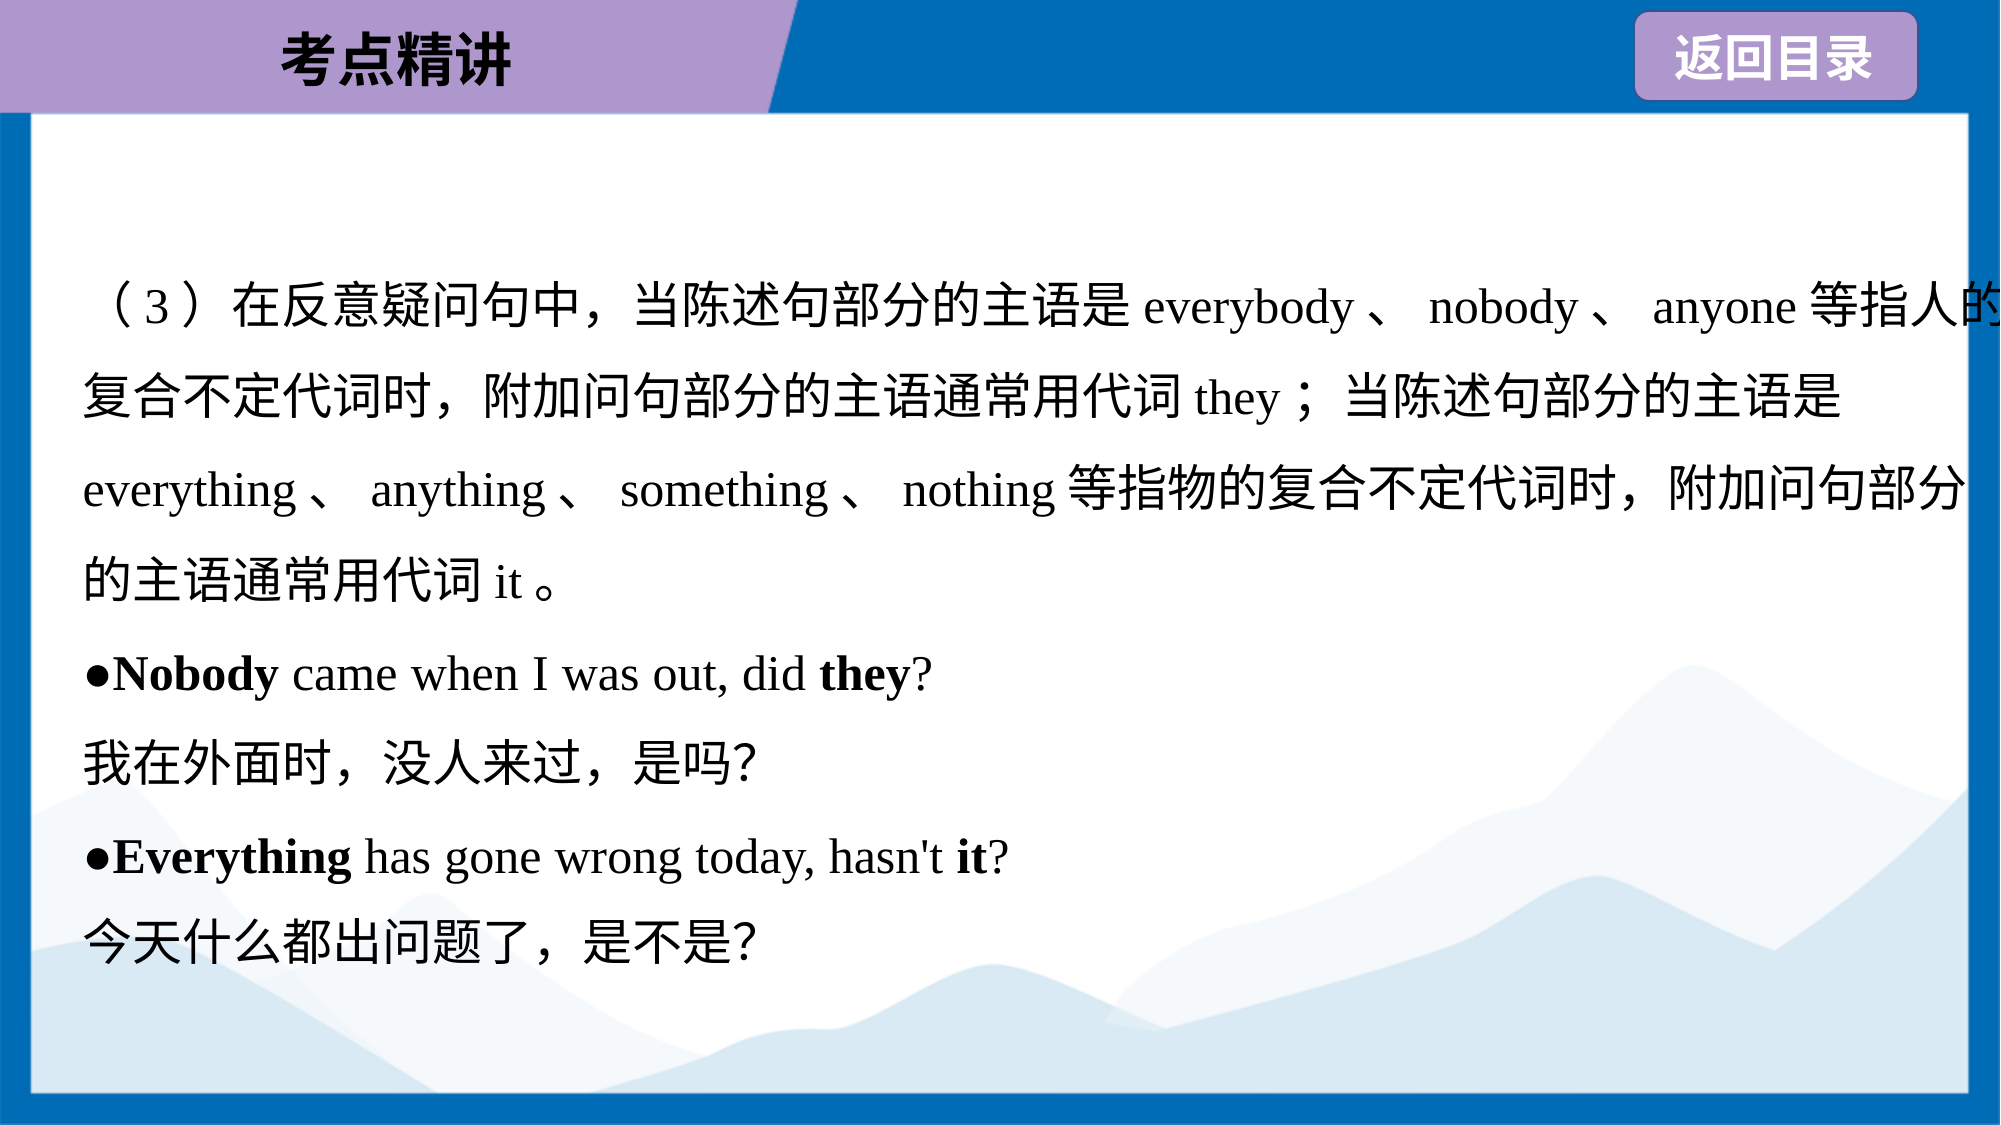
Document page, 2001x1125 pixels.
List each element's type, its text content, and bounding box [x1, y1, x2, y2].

picture [0, 0, 2000, 1125]
text_box （3）在反意疑问句中，当陈述句部分的主语是everybody、nobody、anyone等指人的 复合不定代词时，附加问句部分的主语通常用代词they；当陈述句部分的主语是 everything、anything、something、nothing等指物的复合不定代词时，附加问句部分 的主语通常用代词it。 ●Nobody came when I was out, did they? 我在外面时，没人来过，是吗？ ●Everything has gone wrong today, hasn't it? 今天什么都出问题了，是不是？ [82, 241, 1917, 962]
